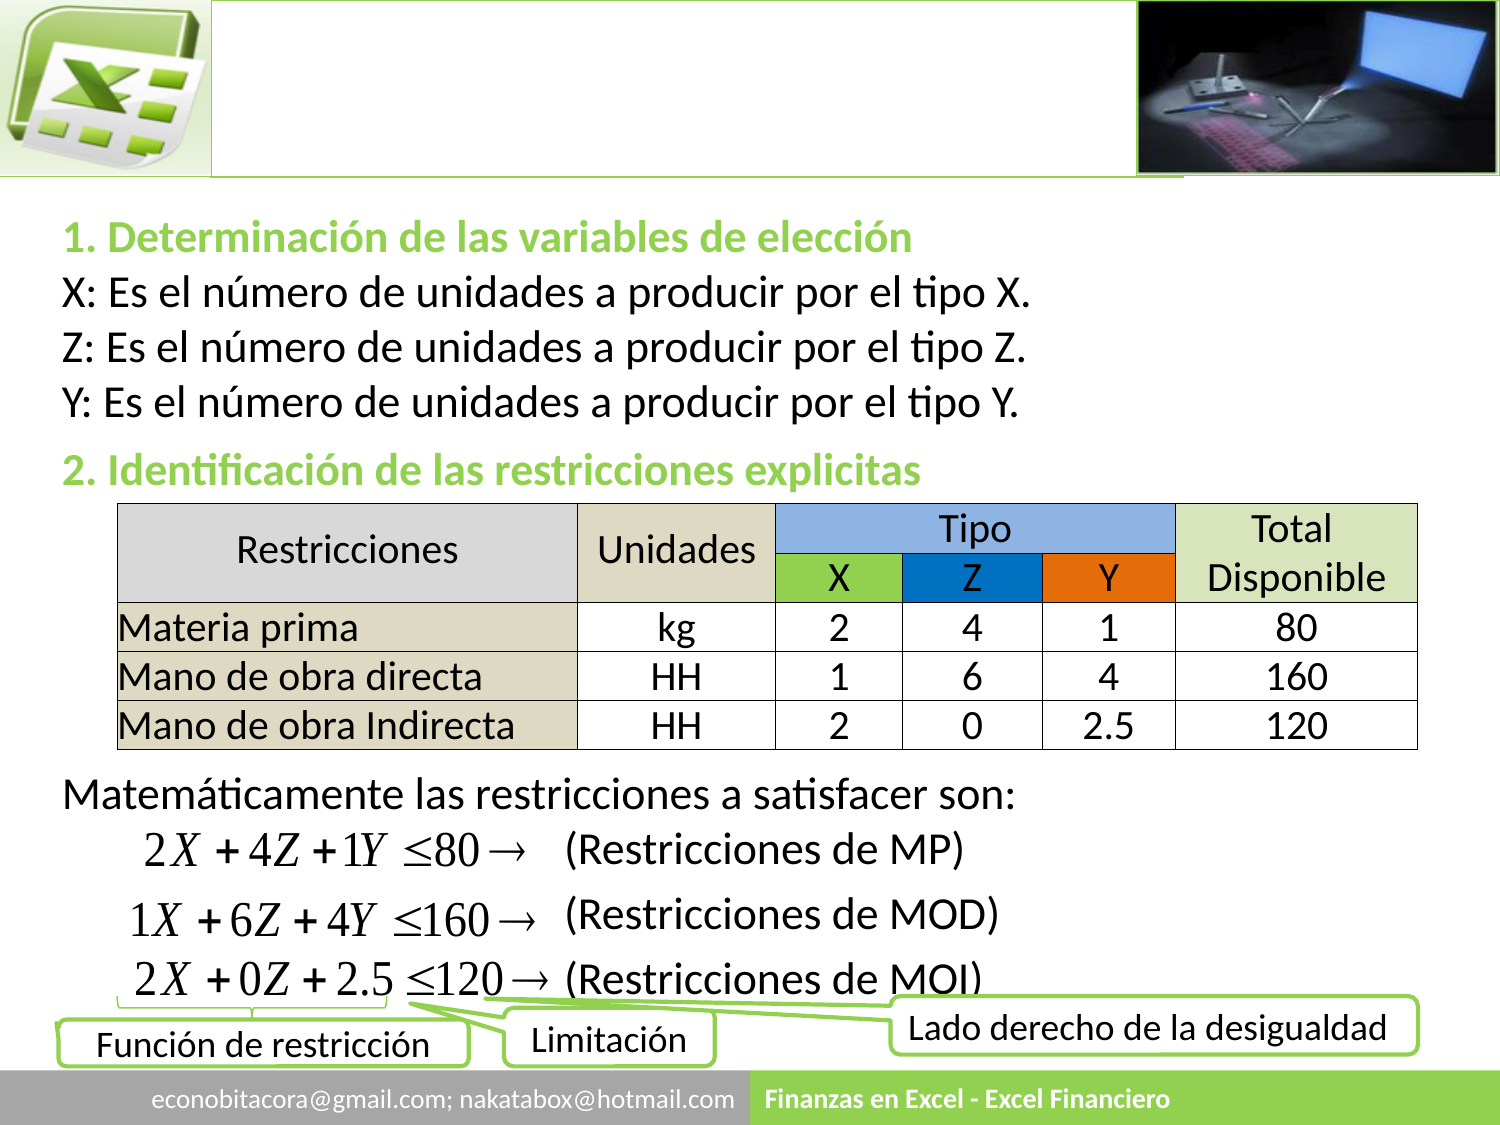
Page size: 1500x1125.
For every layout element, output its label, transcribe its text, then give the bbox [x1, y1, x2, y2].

table_cell 160 [1176, 652, 1417, 700]
table_cell Y [1043, 554, 1175, 602]
table_cell 0 [903, 701, 1042, 749]
table_cell 1 [1043, 603, 1175, 651]
table_cell 80 [1176, 603, 1417, 651]
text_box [126, 948, 565, 1008]
table_cell 2 [776, 603, 902, 651]
text_box Función de restricción [54, 1017, 471, 1069]
table_cell Mano de obra Indirecta [118, 701, 577, 749]
table_header Tipo [776, 504, 1175, 553]
table_header Total [1176, 504, 1417, 553]
table_header Unidades [578, 504, 775, 602]
text_box Finanzas en Excel - Excel Financiero [749, 1070, 1500, 1125]
table_cell Materia prima [118, 603, 577, 651]
table_cell 2.5 [1043, 701, 1175, 749]
text_box Lado derecho de la desigualdad [570, 993, 1421, 1057]
picture [0, 0, 212, 177]
table_cell 2 [776, 701, 902, 749]
table_cell 4 [1043, 652, 1175, 700]
table_cell 6 [903, 652, 1042, 700]
table_cell 4 [903, 603, 1042, 651]
text_box Limitación [443, 1006, 717, 1069]
table_cell HH [578, 701, 775, 749]
table_cell HH [578, 652, 775, 700]
text_box econobitacora@gmail.com; nakatabox@hotmail.com [0, 1070, 749, 1125]
table_cell kg [578, 603, 775, 651]
table_cell 1 [776, 652, 902, 700]
picture [1136, 0, 1500, 177]
text_box [116, 996, 121, 1009]
table_cell 120 [1176, 701, 1417, 749]
table_cell Disponible [1176, 553, 1417, 602]
text_box 1. Determinación de las variables de elección X: Es el número de unidades a producir por el tipo X. Z: Es el número de unidades a producir por el tipo Z. Y: Es el número de unidades a producir por el tipo Y. 2. Identificación de las restricciones explicitas Matemáticamente las restricciones a satisfacer son: (Restricciones de MP) (Restricciones de MOD) (Restricciones de MOI) [46, 199, 1430, 1020]
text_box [126, 890, 553, 948]
text_box [212, 0, 1134, 178]
table_header Restricciones [118, 504, 577, 602]
table_cell X [776, 554, 902, 602]
table_cell Z [903, 554, 1042, 602]
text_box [136, 820, 544, 880]
table_cell Mano de obra directa [118, 652, 577, 700]
